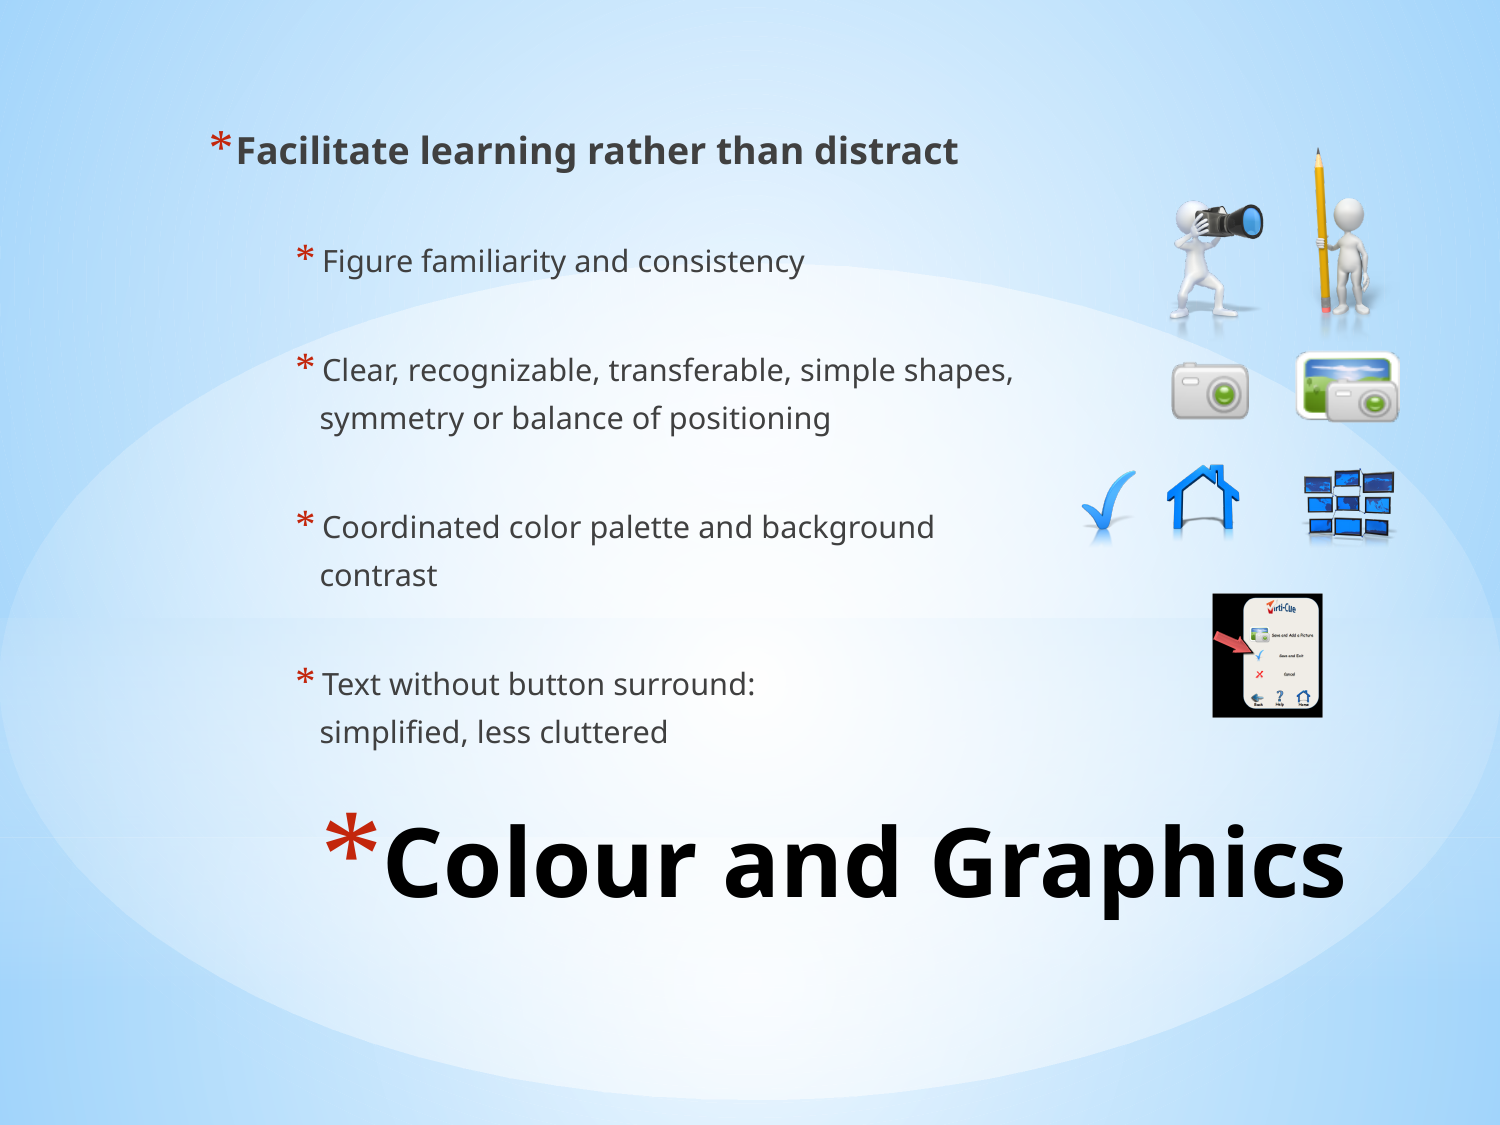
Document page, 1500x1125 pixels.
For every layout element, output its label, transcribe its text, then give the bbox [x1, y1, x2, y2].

picture [1070, 461, 1146, 548]
title Colour and Graphics [294, 794, 1363, 982]
picture [1212, 593, 1323, 718]
picture [1157, 189, 1275, 342]
picture [1298, 467, 1400, 548]
picture [1294, 140, 1404, 433]
picture [1157, 461, 1249, 543]
picture [1170, 350, 1249, 433]
list Facilitate learning rather than distract Figure familiarity and consistency Clear, recognizable, transferable, simple shapes, symmetry or balance of positioning Coordinated color palette and background contrast Text without button surround: simplified, less cluttered [187, 120, 1238, 764]
